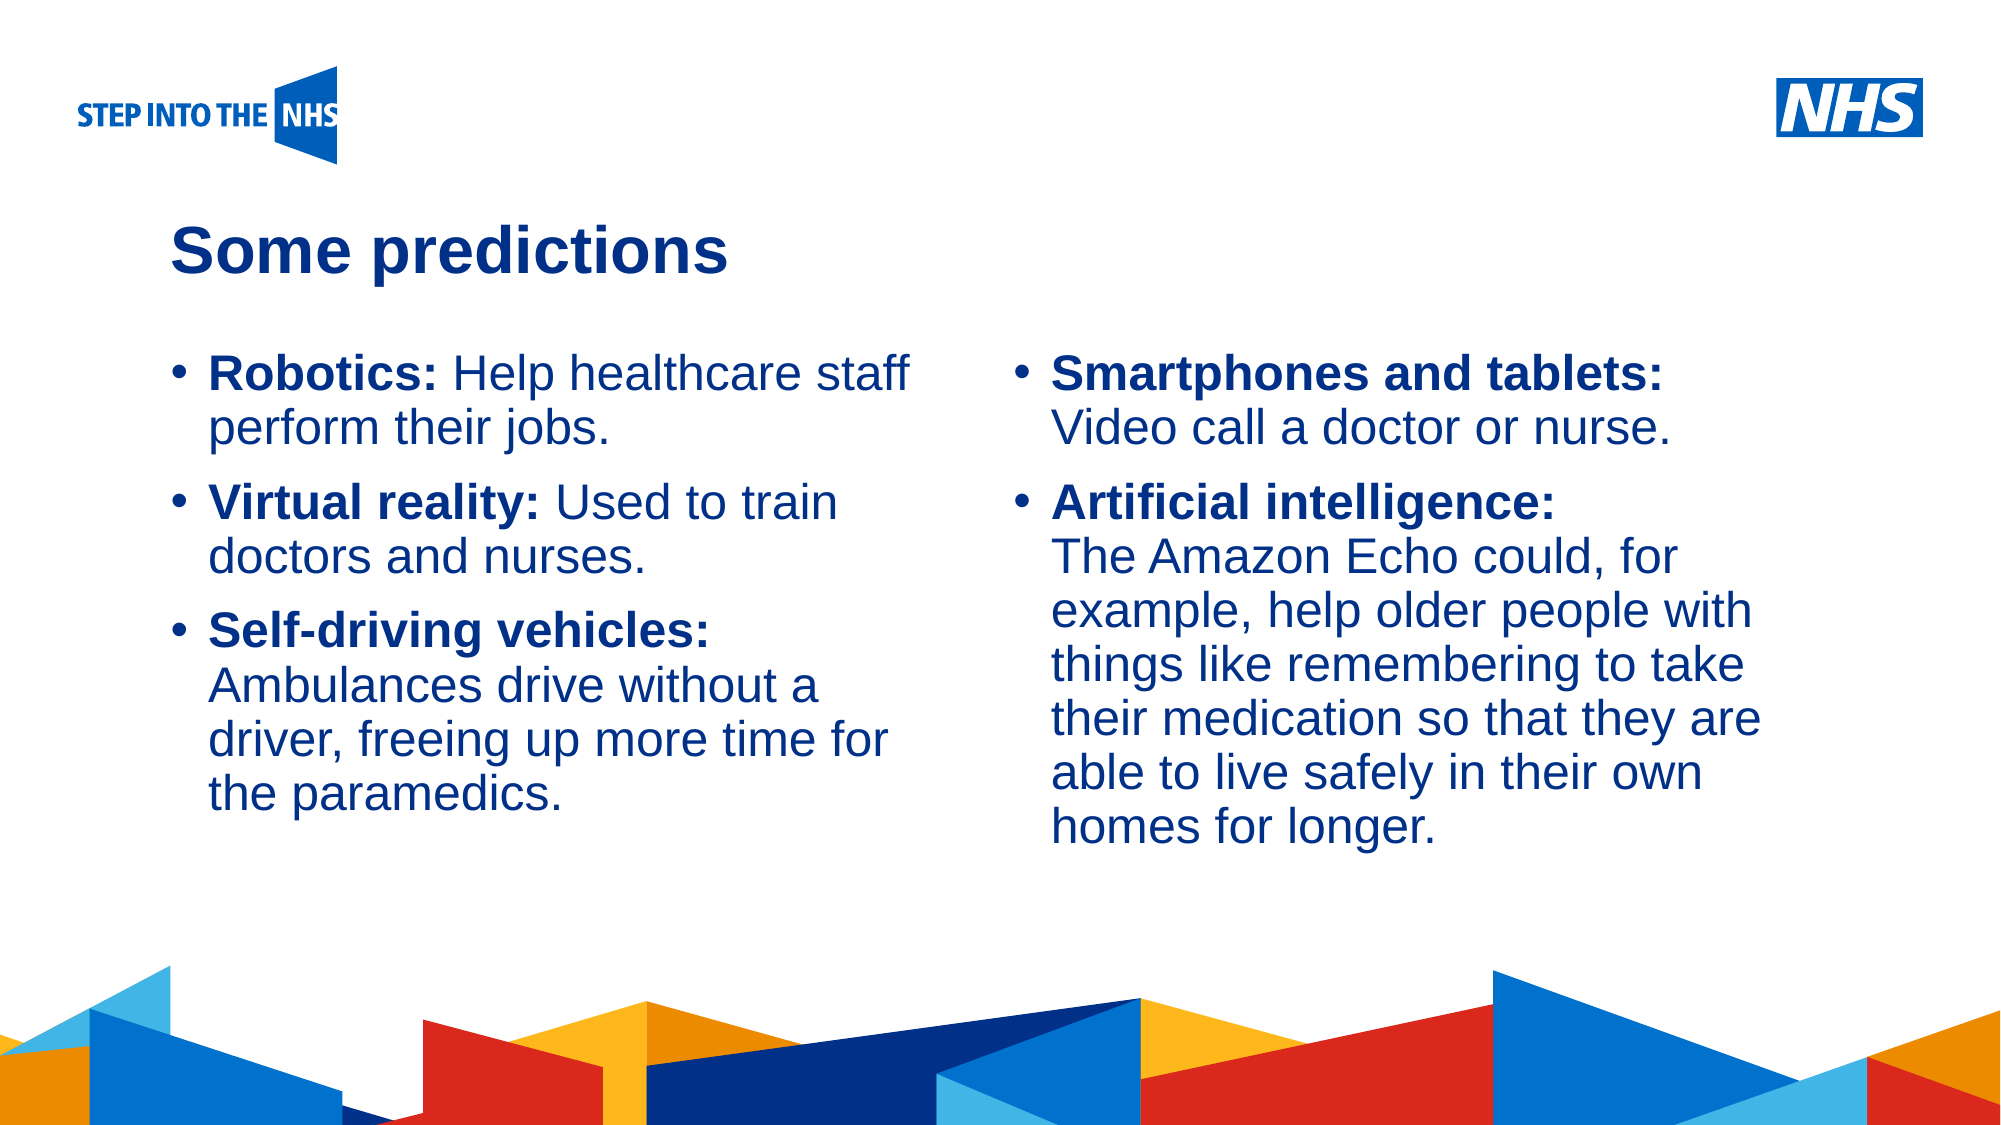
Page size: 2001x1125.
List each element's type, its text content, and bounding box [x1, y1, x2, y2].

list Robotics: Help healthcare staff perform their jobs. Virtual reality: Used to train doctors and nurses. Self-driving vehicles: Ambulances drive without a driver, freeing up more time for the paramedics. [170, 347, 964, 929]
title Some predictions [170, 216, 1812, 307]
list Smartphones and tablets: Video call a doctor or nurse. Artificial intelligence: The Amazon Echo could, for example, help older people with things like remembering to take their medication so that they are able to live safely in their own homes for longer. [1013, 347, 1767, 929]
